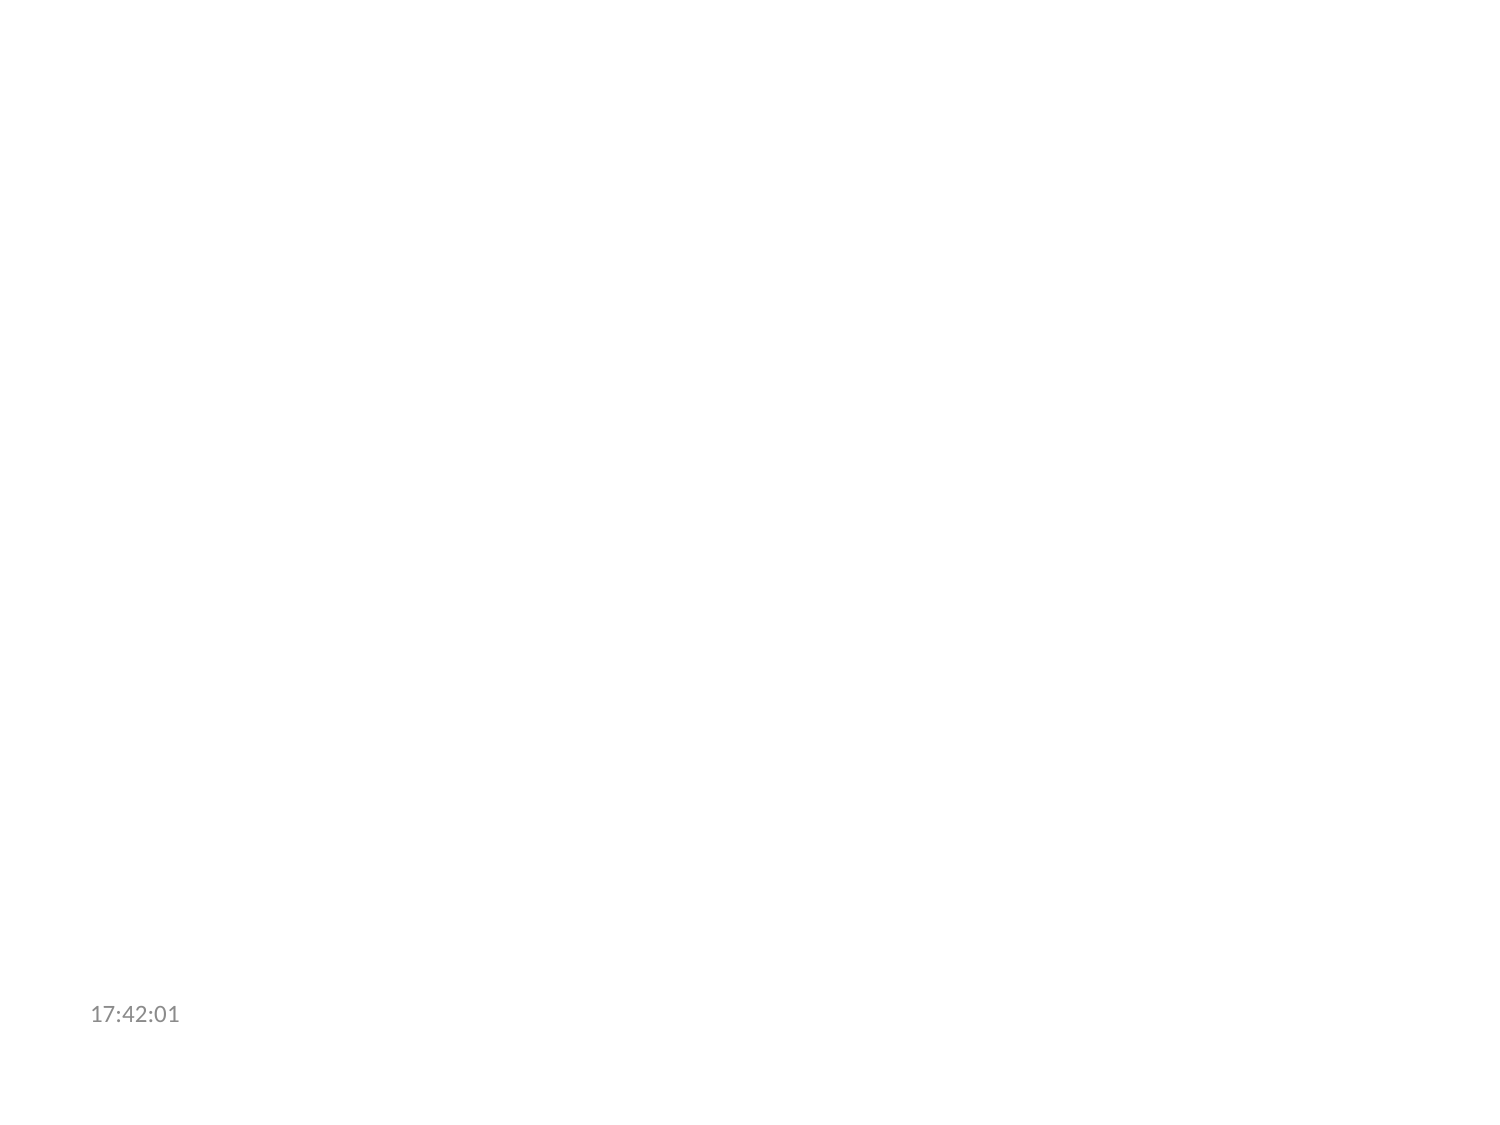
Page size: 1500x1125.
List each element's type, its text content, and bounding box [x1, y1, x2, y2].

text_box 15:35:09 [75, 982, 425, 1043]
